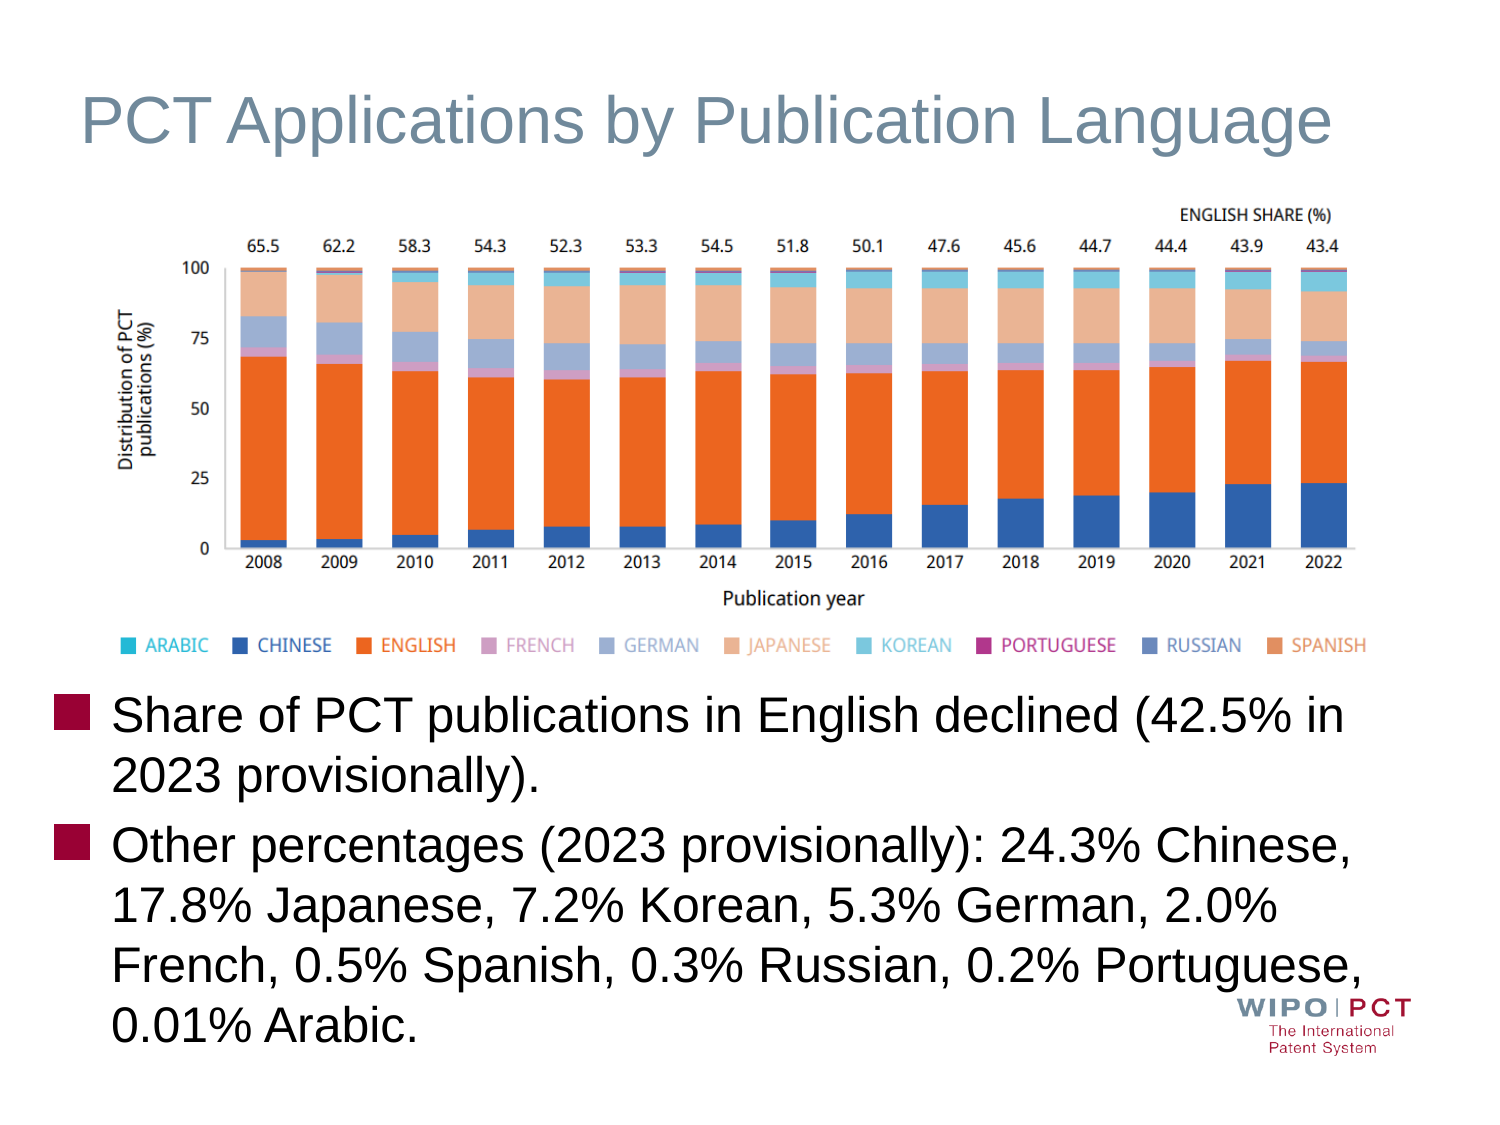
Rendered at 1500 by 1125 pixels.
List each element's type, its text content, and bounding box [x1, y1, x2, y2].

list Share of PCT publications in English declined (42.5% in 2023 provisionally). Other percentages (2023 provisionally): 24.3% Chinese, 17.8% Japanese, 7.2% Korean, 5.3% German, 2.0% French, 0.5% Spanish, 0.3% Russian, 0.2% Portuguese, 0.01% Arabic. [39, 675, 1440, 1050]
picture [0, 0, 1500, 1125]
title PCT Applications by Publication Language [64, 23, 1415, 212]
